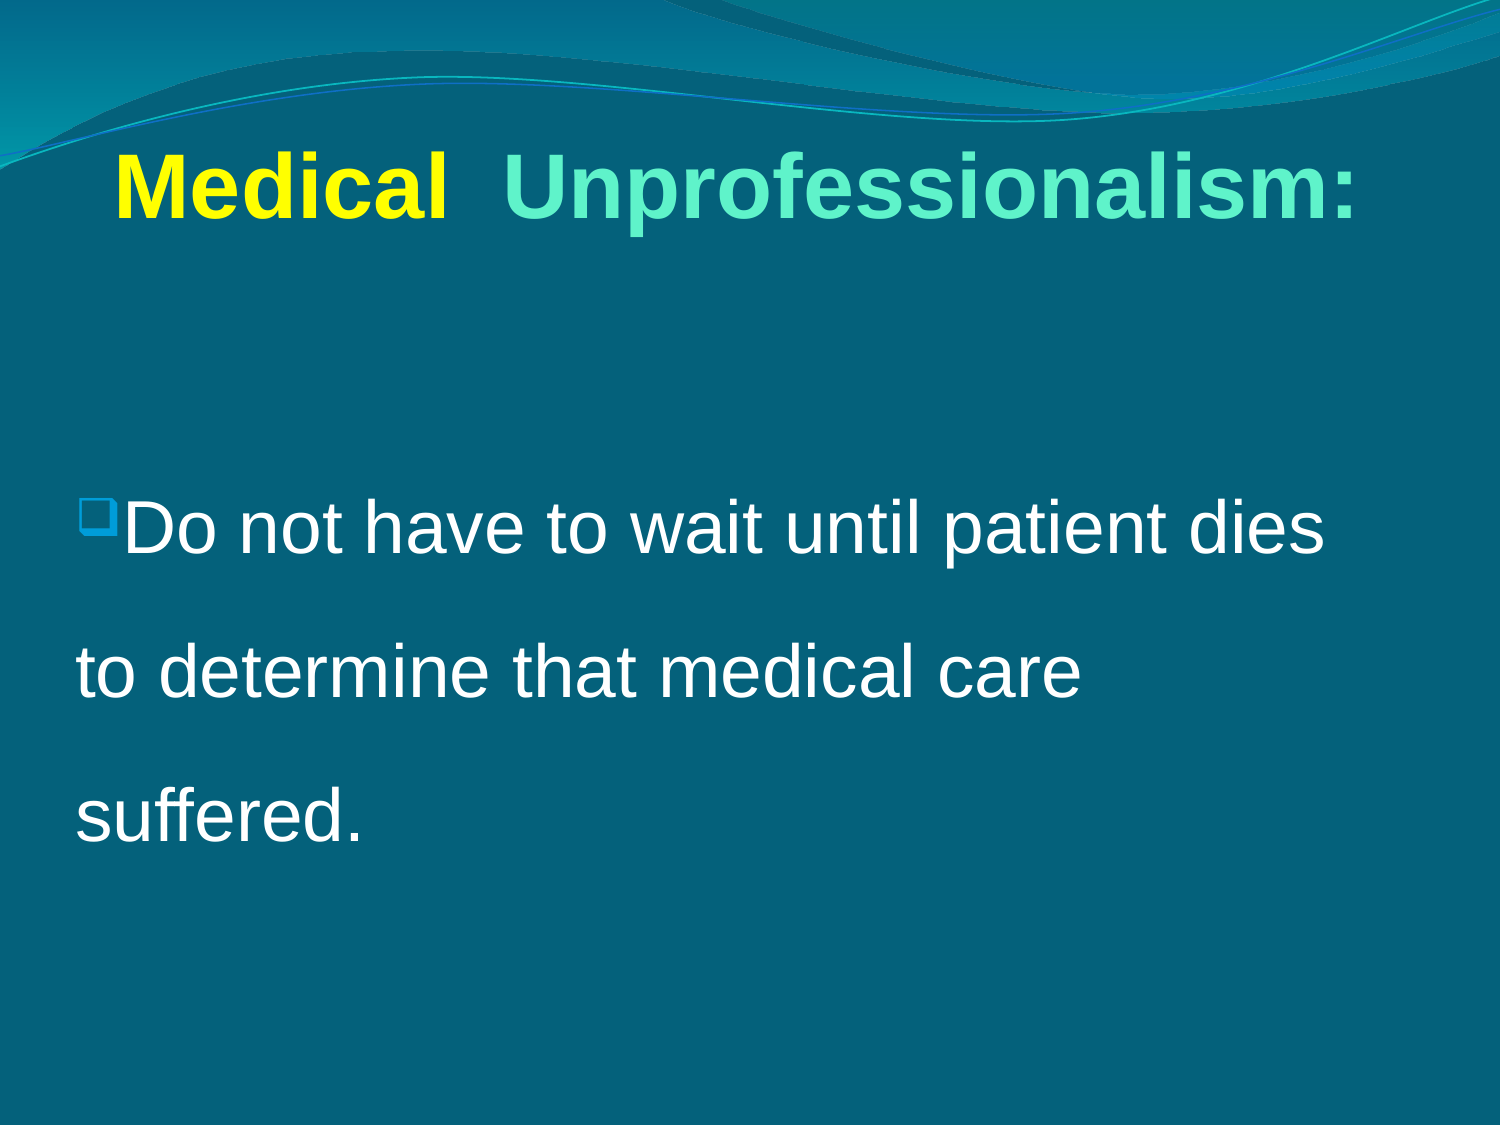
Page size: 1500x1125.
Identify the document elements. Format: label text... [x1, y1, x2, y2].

title Medical Unprofessionalism: [87, 99, 1376, 238]
subtitle Do not have to wait until patient dies to determine that medical care suffered. [75, 312, 1398, 1088]
